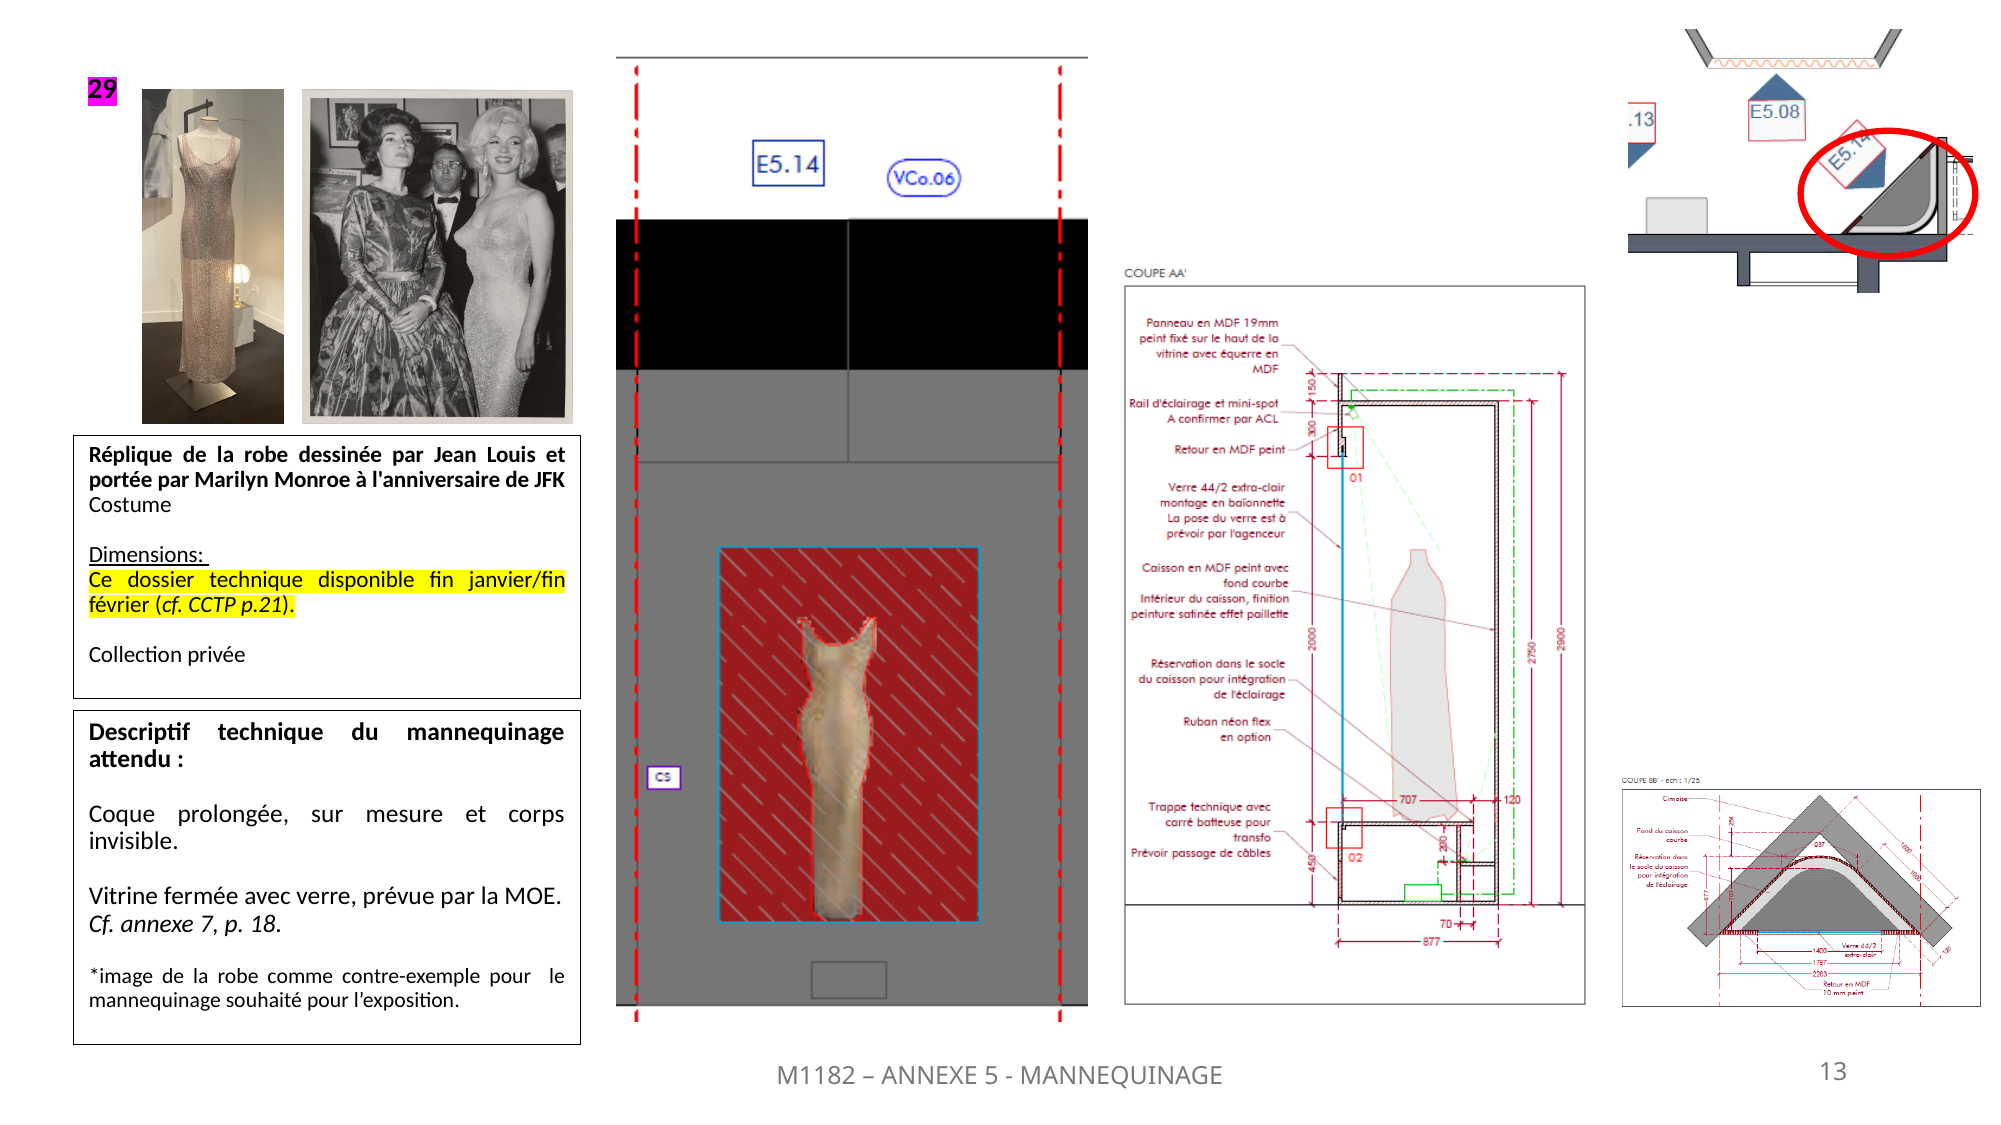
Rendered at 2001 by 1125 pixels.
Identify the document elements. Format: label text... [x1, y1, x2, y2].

picture [615, 33, 1089, 1023]
text_box Descriptif technique du mannequinage attendu : Coque prolongée, sur mesure et corps invisible. Vitrine fermée avec verre, prévue par la MOE. Cf. annexe 7, p. 18. *image de la robe comme contre-exemple pour le mannequinage souhaité pour l’exposition. [73, 710, 581, 1045]
footer M1182 – ANNEXE 5 - MANNEQUINAGE [662, 1044, 1338, 1105]
picture [302, 88, 573, 424]
text_box Réplique de la robe dessinée par Jean Louis et portée par Marilyn Monroe à l'anniversaire de JFK Costume Dimensions: Ce dossier technique disponible fin janvier/fin février (cf. CCTP p.21). Collection privée [73, 435, 581, 699]
picture [142, 88, 285, 424]
picture [1115, 255, 1601, 1012]
picture [1616, 773, 1985, 1010]
picture [1627, 28, 1974, 294]
slide_number 13 [1412, 1042, 1863, 1103]
text_box 29 [72, 65, 170, 126]
